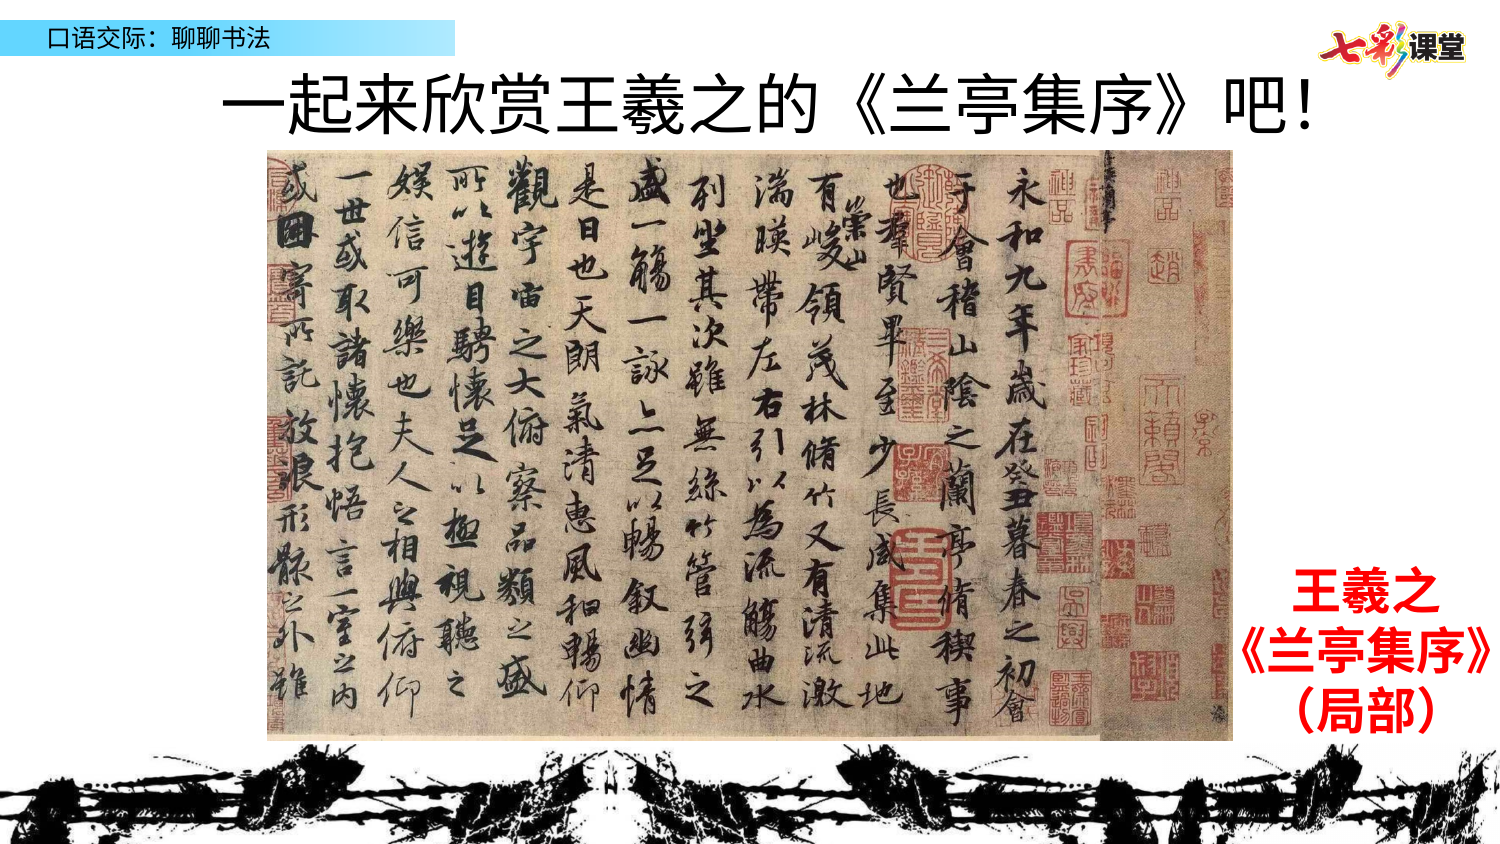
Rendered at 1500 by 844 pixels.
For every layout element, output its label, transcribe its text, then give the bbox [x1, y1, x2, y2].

picture [1163, 744, 1500, 844]
picture [267, 149, 1233, 741]
text_box 王羲之 《兰亭集序》 （局部） [1236, 551, 1500, 747]
picture [1316, 20, 1468, 80]
picture [0, 744, 1162, 844]
text_box 一起来欣赏王羲之的《兰亭集序》吧！ [129, 55, 1371, 151]
